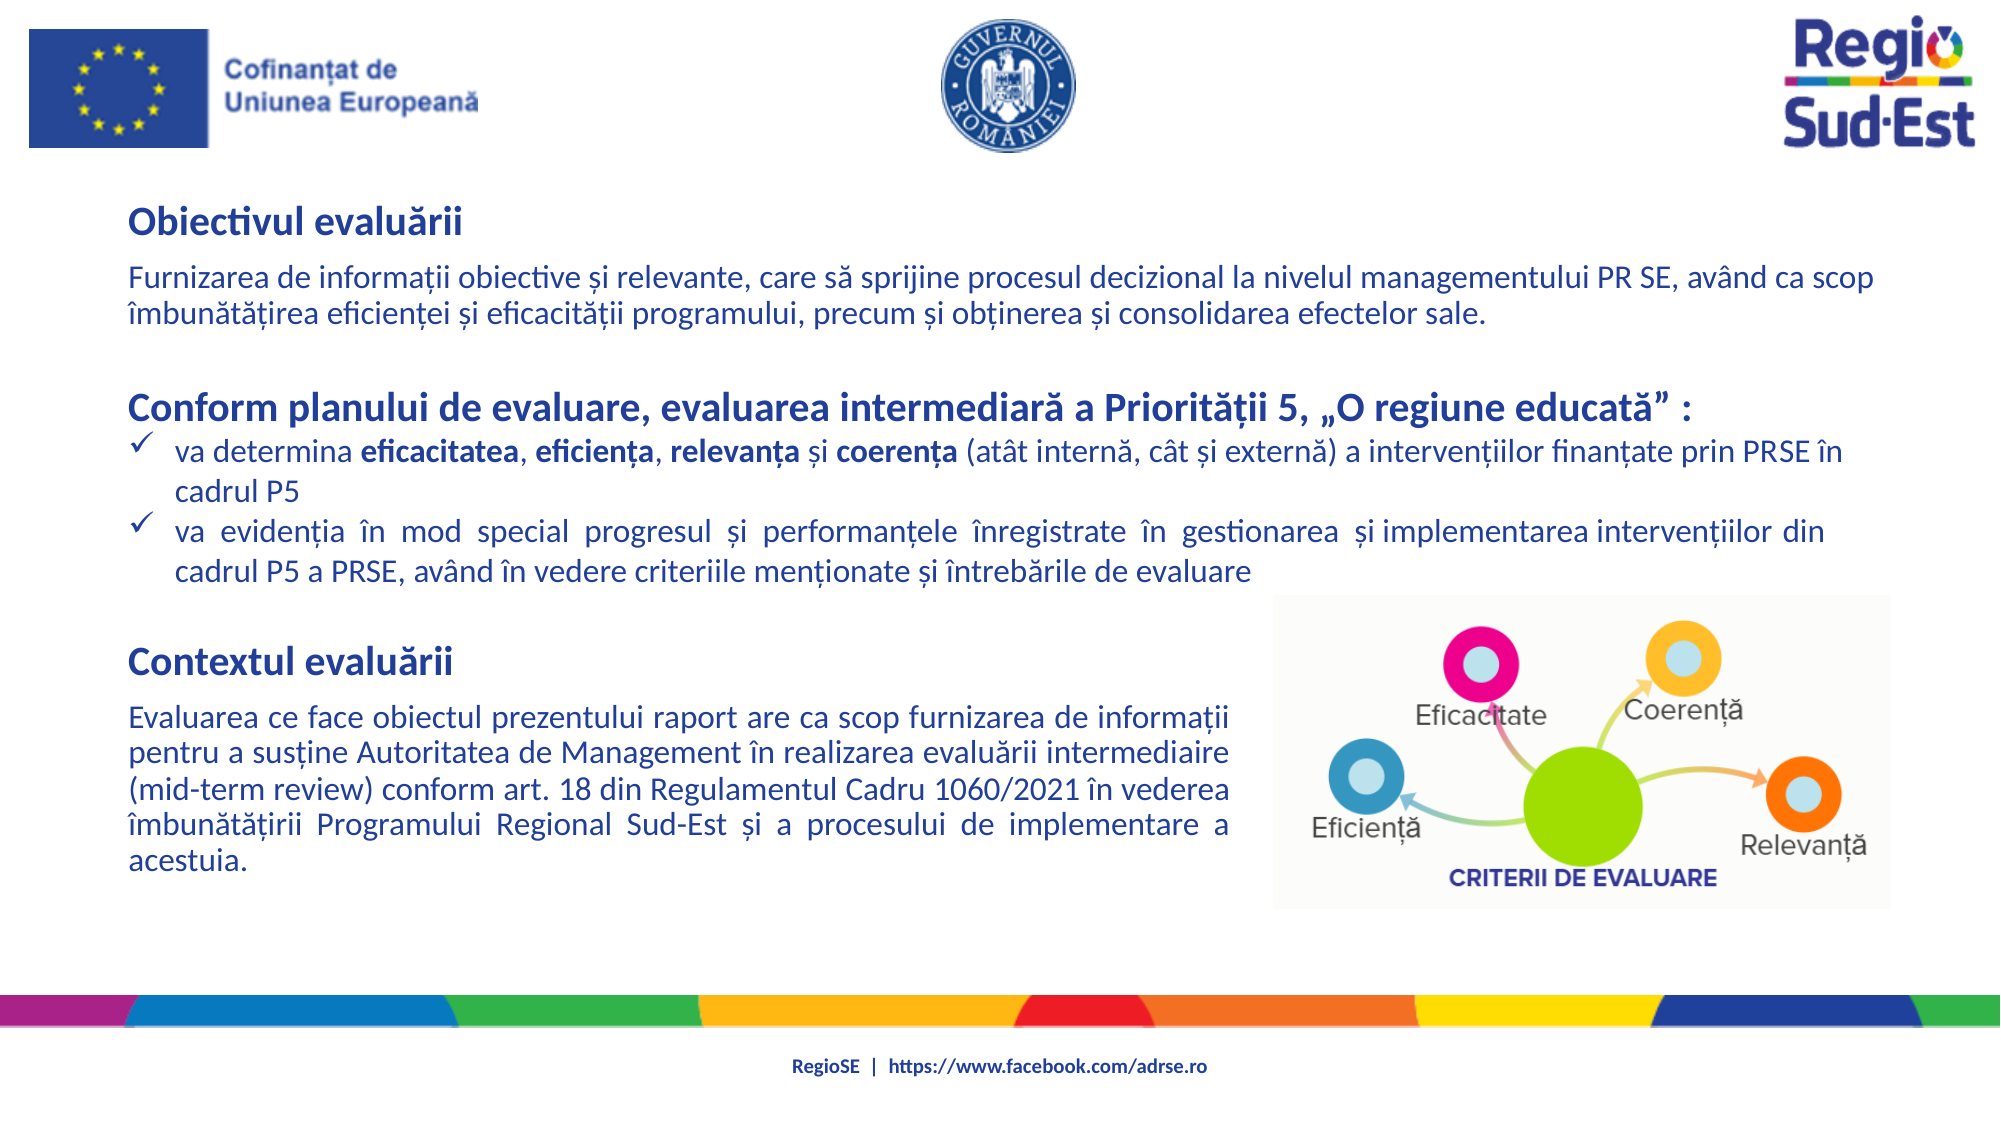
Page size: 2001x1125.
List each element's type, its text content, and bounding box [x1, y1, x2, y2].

picture [1273, 594, 1891, 910]
text_box Obiectivul evaluării [113, 186, 1213, 252]
subtitle Furnizarea de informații obiective și relevante, care să sprijine procesul decizional la nivelul managementului PR SE, având ca scop îmbunătățirea eficienței și eficacității programului, precum și obținerea și consolidarea efectelor sale. [113, 252, 1920, 312]
picture [28, 28, 478, 148]
text_box Evaluarea ce face obiectul prezentului raport are ca scop furnizarea de informații pentru a susține Autoritatea de Management în realizarea evaluării intermediaire (mid-term review) conform art. 18 din Regulamentul Cadru 1060/2021 în vederea îmbunătățirii Programului Regional Sud-Est și a procesului de implementare a acestuia. [113, 691, 1247, 752]
picture [0, 995, 2000, 1029]
text_box Conform planului de evaluare, evaluarea intermediară a Priorității 5, „O regiune educată” : va determina eficacitatea, eficiența, relevanța și coerența (atât internă, cât și externă) a intervențiilor finanțate prin PRSE în cadrul P5 va evidenția în mod special progresul și performanțele înregistrate în gestionarea și implementarea intervențiilor din cadrul P5 a PRSE, având în vedere criteriile menționate și întrebările de evaluare [113, 371, 1891, 597]
text_box RegioSE | https://www.facebook.com/adrse.ro [776, 1029, 1223, 1085]
picture [1759, 0, 2000, 220]
text_box Contextul evaluării [113, 626, 1213, 691]
picture [941, 19, 1076, 153]
